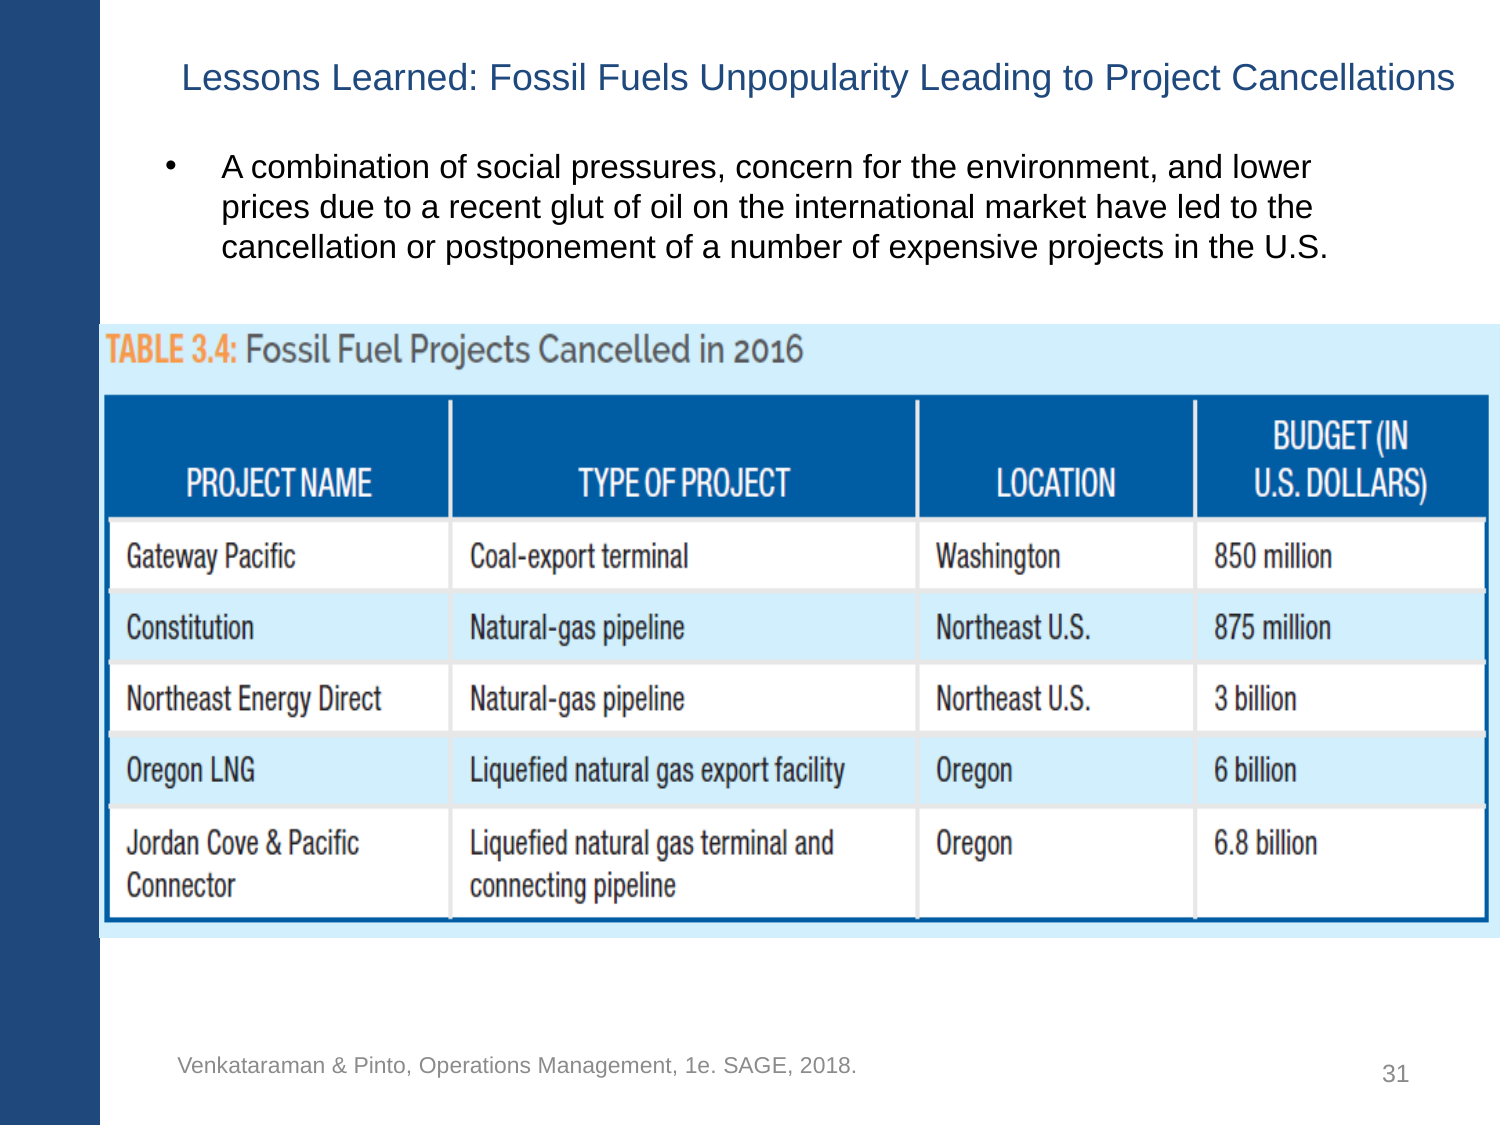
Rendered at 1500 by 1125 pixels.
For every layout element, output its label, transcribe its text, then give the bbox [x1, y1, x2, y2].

title Lessons Learned: Fossil Fuels Unpopularity Leading to Project Cancellations [162, 0, 1475, 150]
picture [99, 324, 1500, 938]
list A combination of social pressures, concern for the environment, and lower prices due to a recent glut of oil on the international market have led to the cancellation or postponement of a number of expensive projects in the U.S. [150, 137, 1413, 323]
footer Venkataraman & Pinto, Operations Management, 1e. SAGE, 2018. [162, 1042, 1313, 1103]
slide_number 31 [1350, 1042, 1425, 1103]
